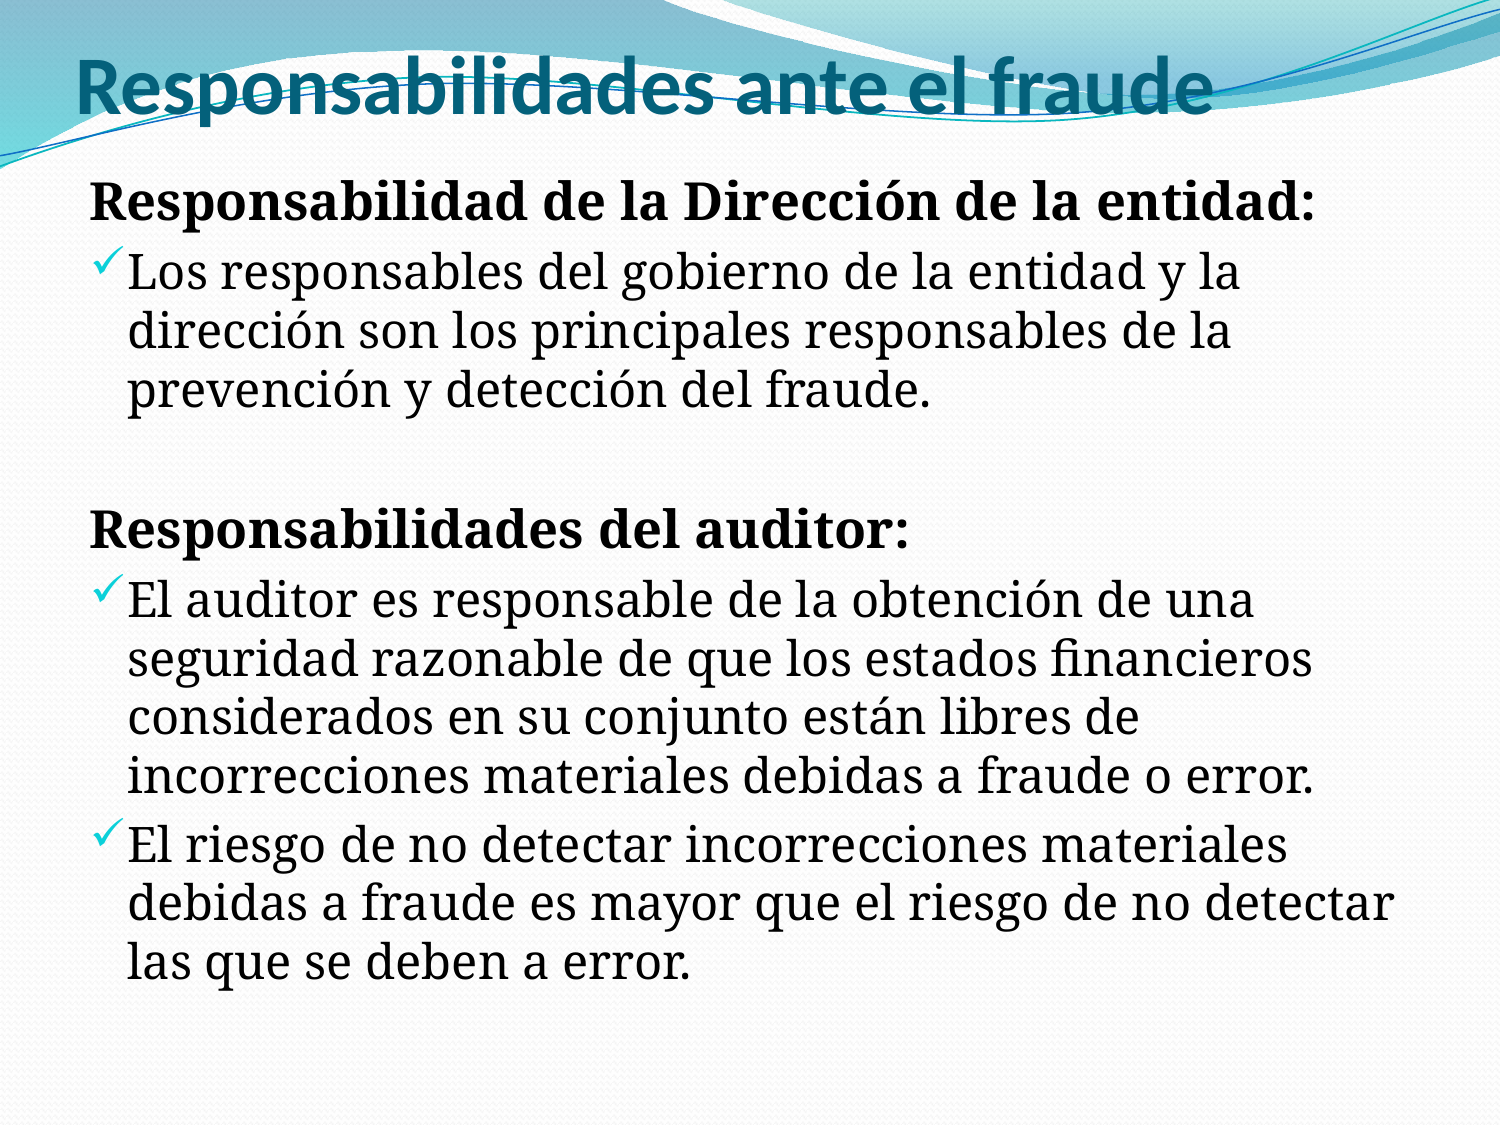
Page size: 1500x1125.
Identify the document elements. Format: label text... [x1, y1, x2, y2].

title Responsabilidades ante el fraude [75, 30, 1425, 160]
list Responsabilidad de la Dirección de la entidad: Los responsables del gobierno de la entidad y la dirección son los principales responsables de la prevención y detección del fraude. Responsabilidades del auditor: El auditor es respon­sable de la obtención de una seguridad razonable de que los estados finan­cieros considerados en su conjunto están libres de incorrecciones materiales debidas a fraude o error. El riesgo de no detectar incorrecciones materiales debidas a fraude es mayor que el riesgo de no detectar las que se deben a error. [75, 160, 1425, 1038]
